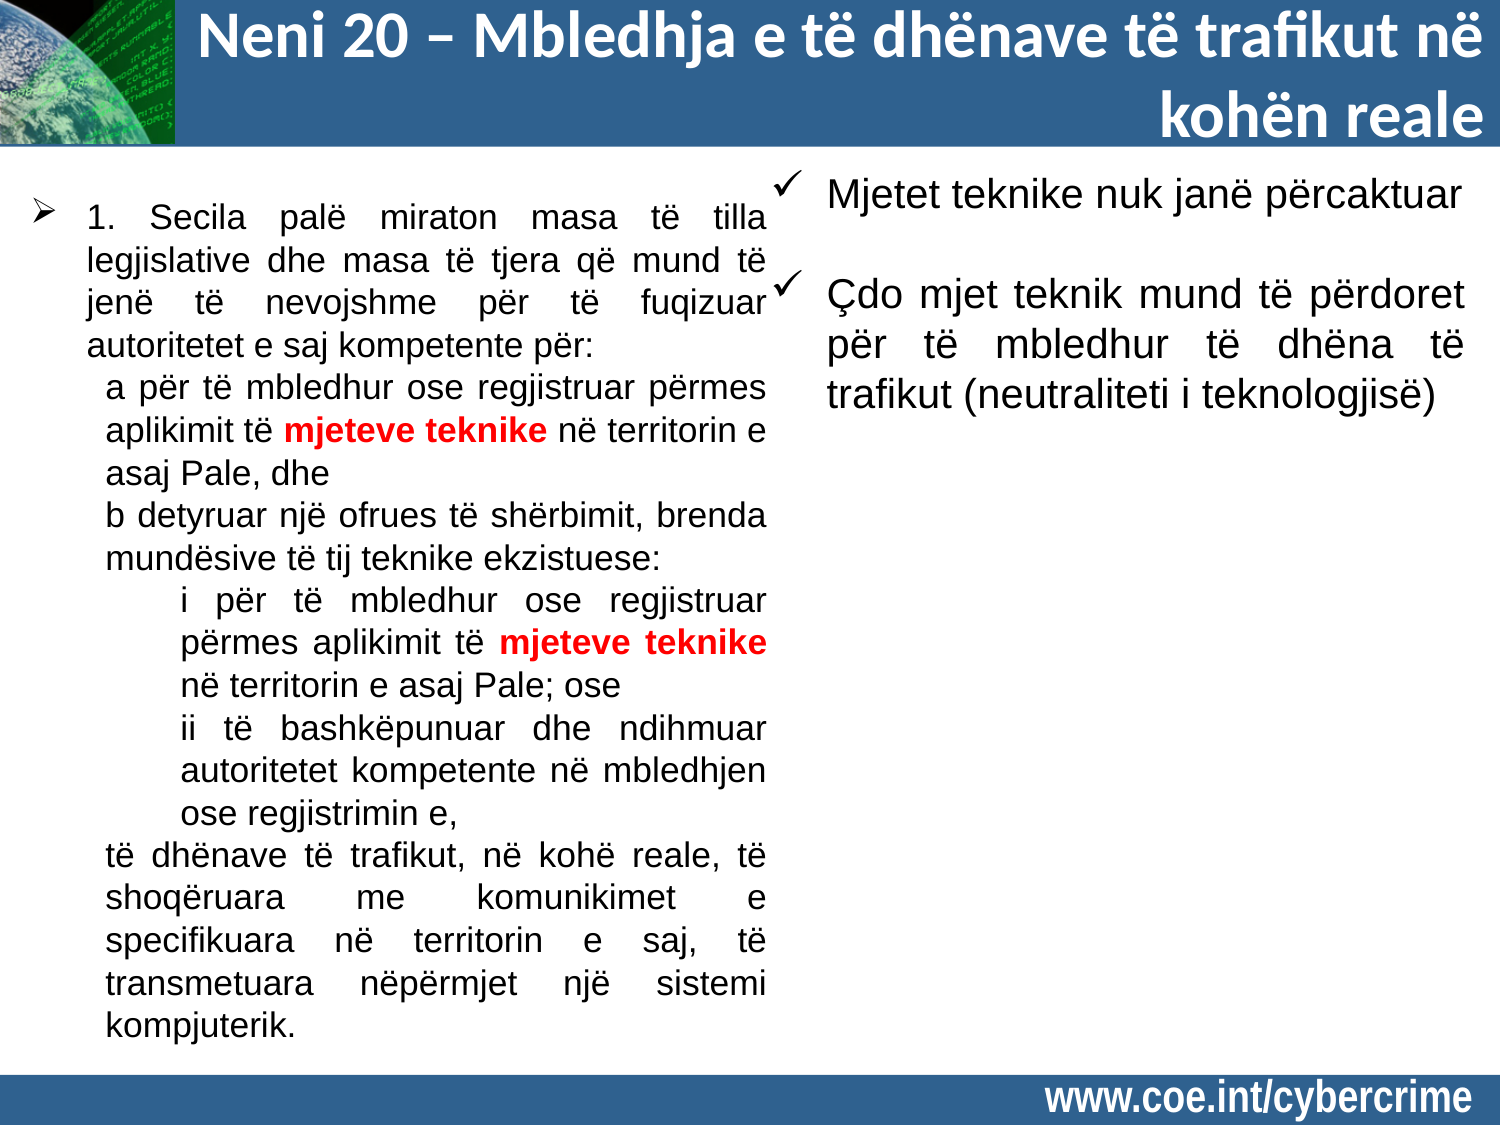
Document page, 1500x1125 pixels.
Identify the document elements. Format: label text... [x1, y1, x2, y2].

picture [0, 0, 175, 144]
text_box www.coe.int/cybercrime [1030, 1059, 1500, 1125]
text_box Mjetet teknike nuk janë përcaktuar Çdo mjet teknik mund të përdoret për të mbledhur të dhëna të trafikut (neutraliteti i teknologjisë) [755, 159, 1480, 475]
text_box 1. Secila palë miraton masa të tilla legjislative dhe masa të tjera që mund të jenë të nevojshme për të fuqizuar autoritetet e saj kompetente për: a për të mbledhur ose regjistruar përmes aplikimit të mjeteve teknike në territorin e asaj Pale, dhe b detyruar një ofrues të shërbimit, brenda mundësive të tij teknike ekzistuese: i për të mbledhur ose regjistruar përmes aplikimit të mjeteve teknike në territorin e asaj Pale; ose ii të bashkëpunuar dhe ndihmuar autoritetet kompetente në mbledhjen ose regjistrimin e, të dhënave të trafikut, në kohë reale, të shoqëruara me komunikimet e specifikuara në territorin e saj, të transmetuara nëpërmjet një sistemi kompjuterik. [15, 186, 783, 1053]
text_box Neni 20 – Mbledhja e të dhënave të trafikut në kohën reale [177, 0, 1500, 149]
text_box [0, 1073, 1030, 1125]
